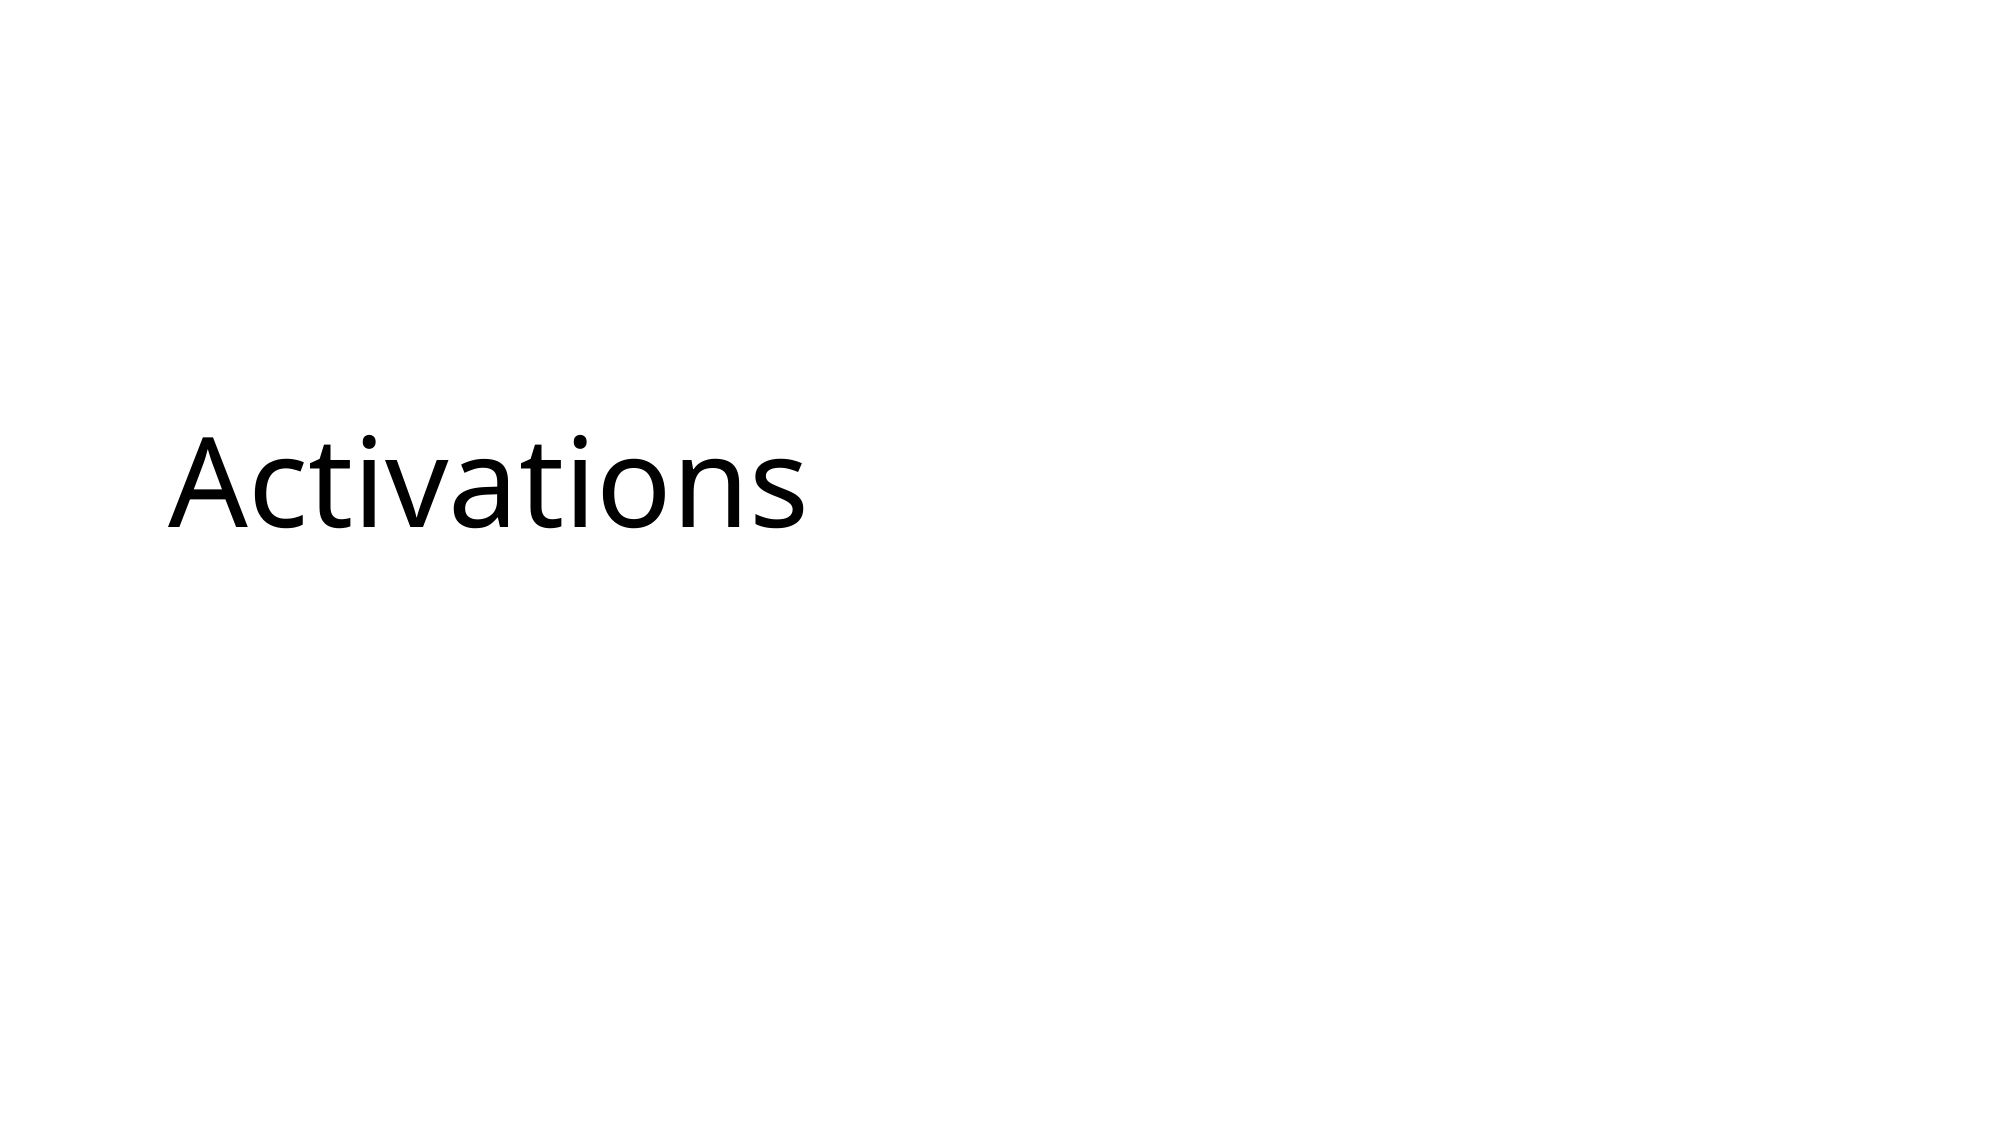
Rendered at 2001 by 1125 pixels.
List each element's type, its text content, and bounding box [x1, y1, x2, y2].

title Activations [153, 94, 1879, 563]
